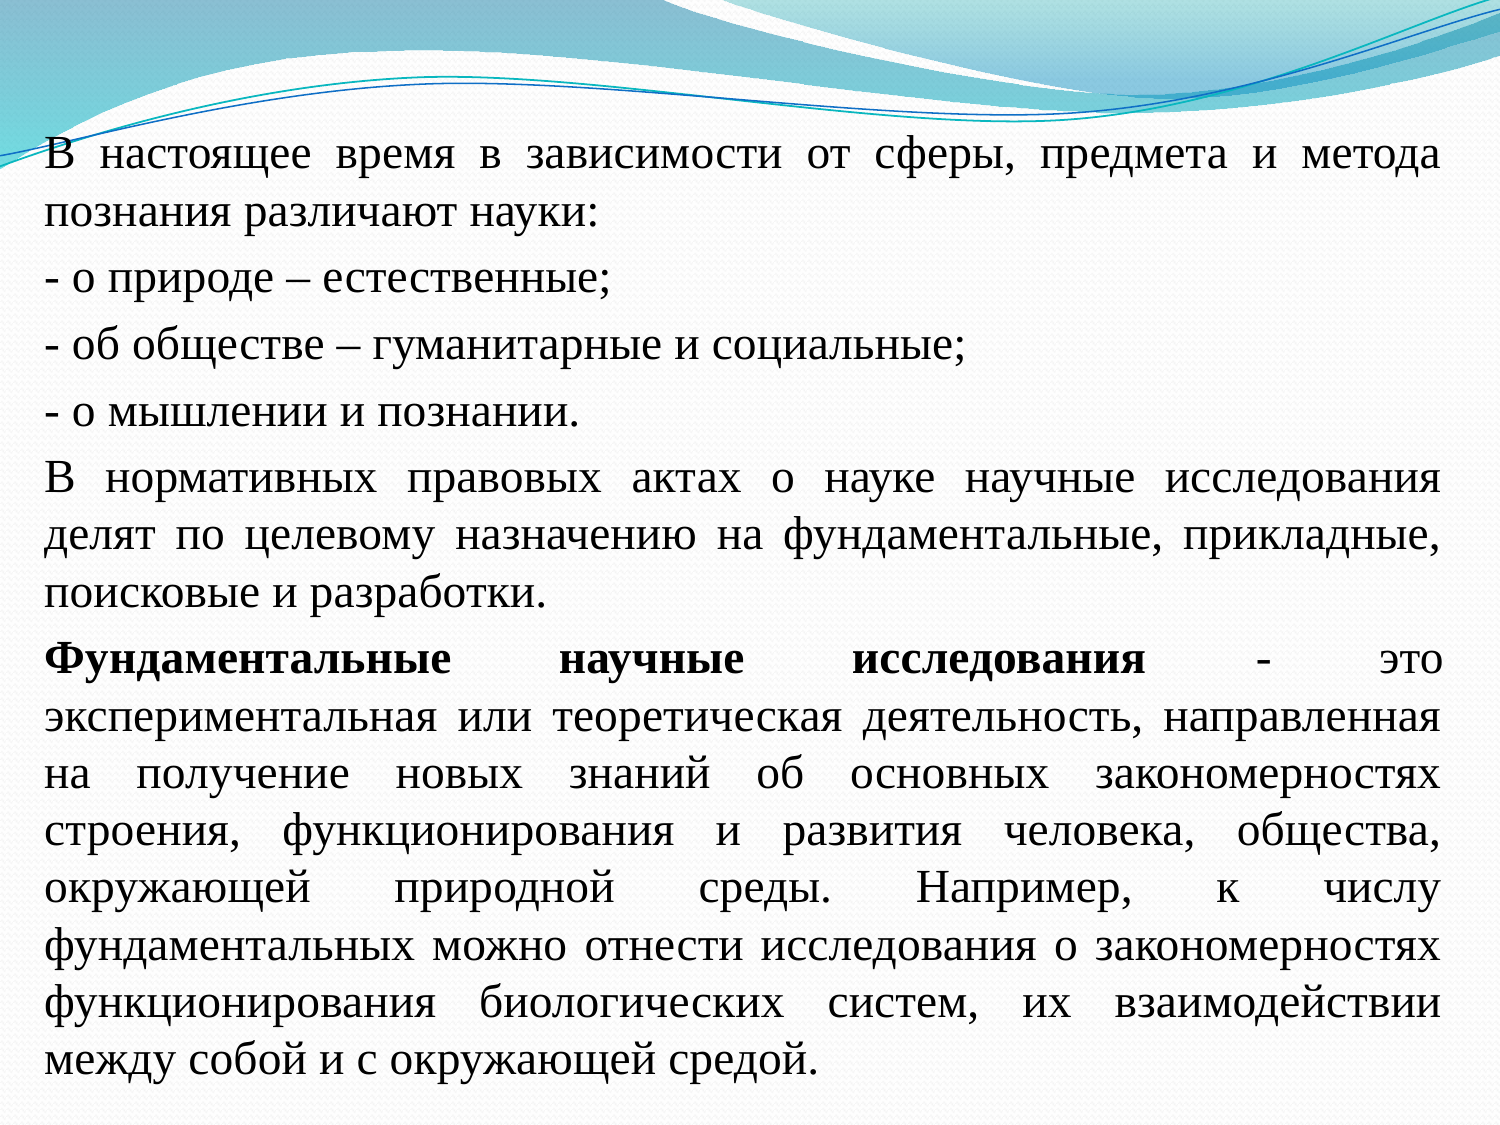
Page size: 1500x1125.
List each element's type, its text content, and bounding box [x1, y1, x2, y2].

list В настоящее время в зависимости от сферы, предмета и метода познания различают науки: - о природе – естественные; - об обществе – гуманитарные и социальные; - о мышлении и познании. В нормативных правовых актах о науке научные исследования делят по целевому назначению на фундаментальные, прикладные, поисковые и разработки. Фундаментальные научные исследования - это экспериментальная или теоретическая деятельность, направленная на получение новых знаний об основных закономерностях строения, функционирования и развития человека, общества, окружающей природной среды. Например, к числу фундаментальных можно отнести исследования о закономерностях функционирования биологических систем, их взаимодействии между собой и с окружающей средой. [29, 113, 1459, 1094]
